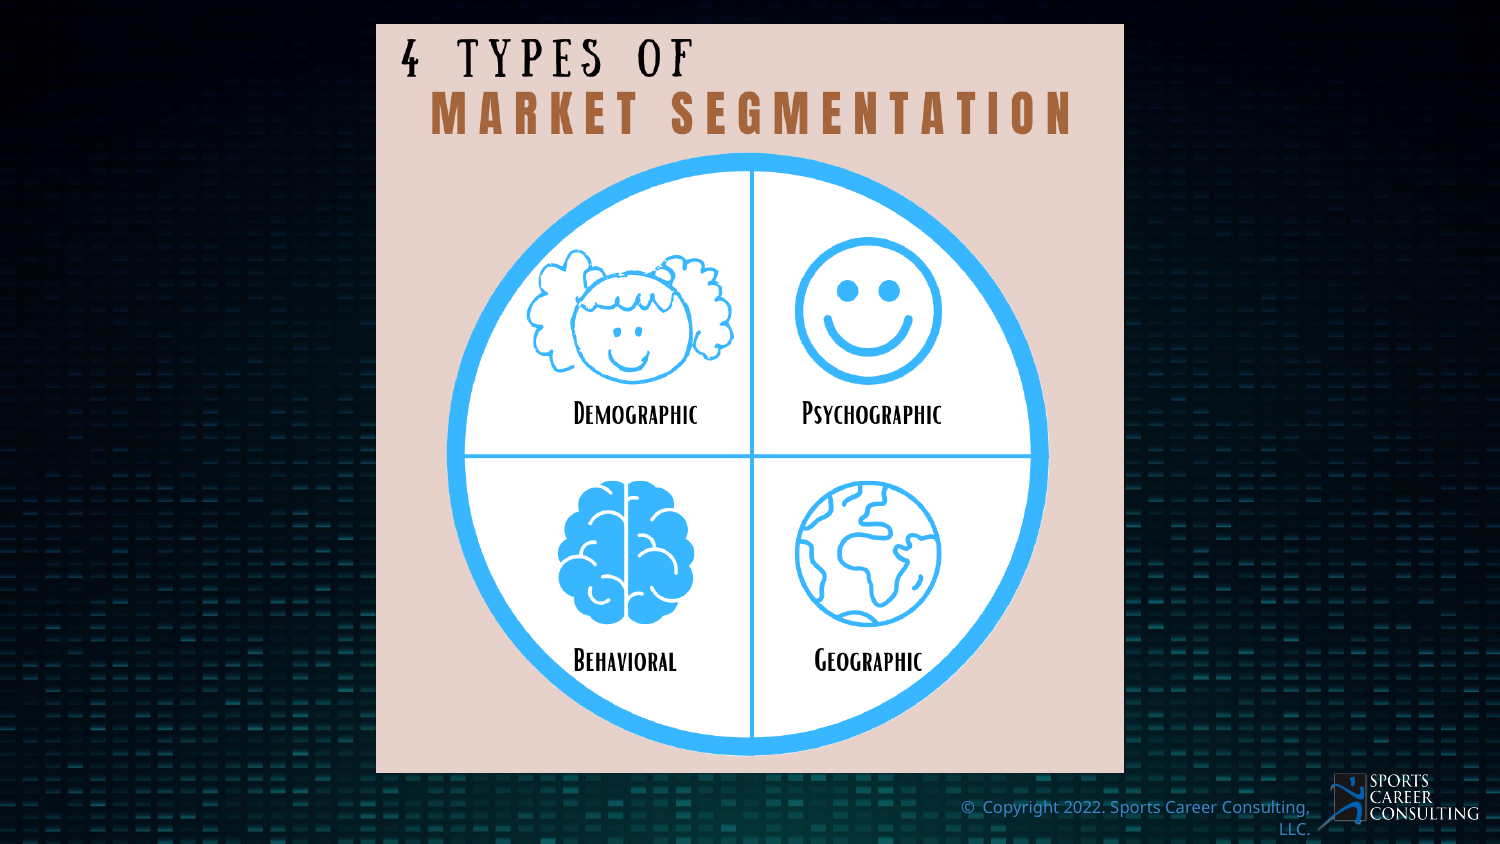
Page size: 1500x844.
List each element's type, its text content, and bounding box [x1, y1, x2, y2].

picture [0, 0, 1500, 844]
text_box © Copyright 2022. Sports Career Consulting, LLC. [914, 769, 1326, 844]
